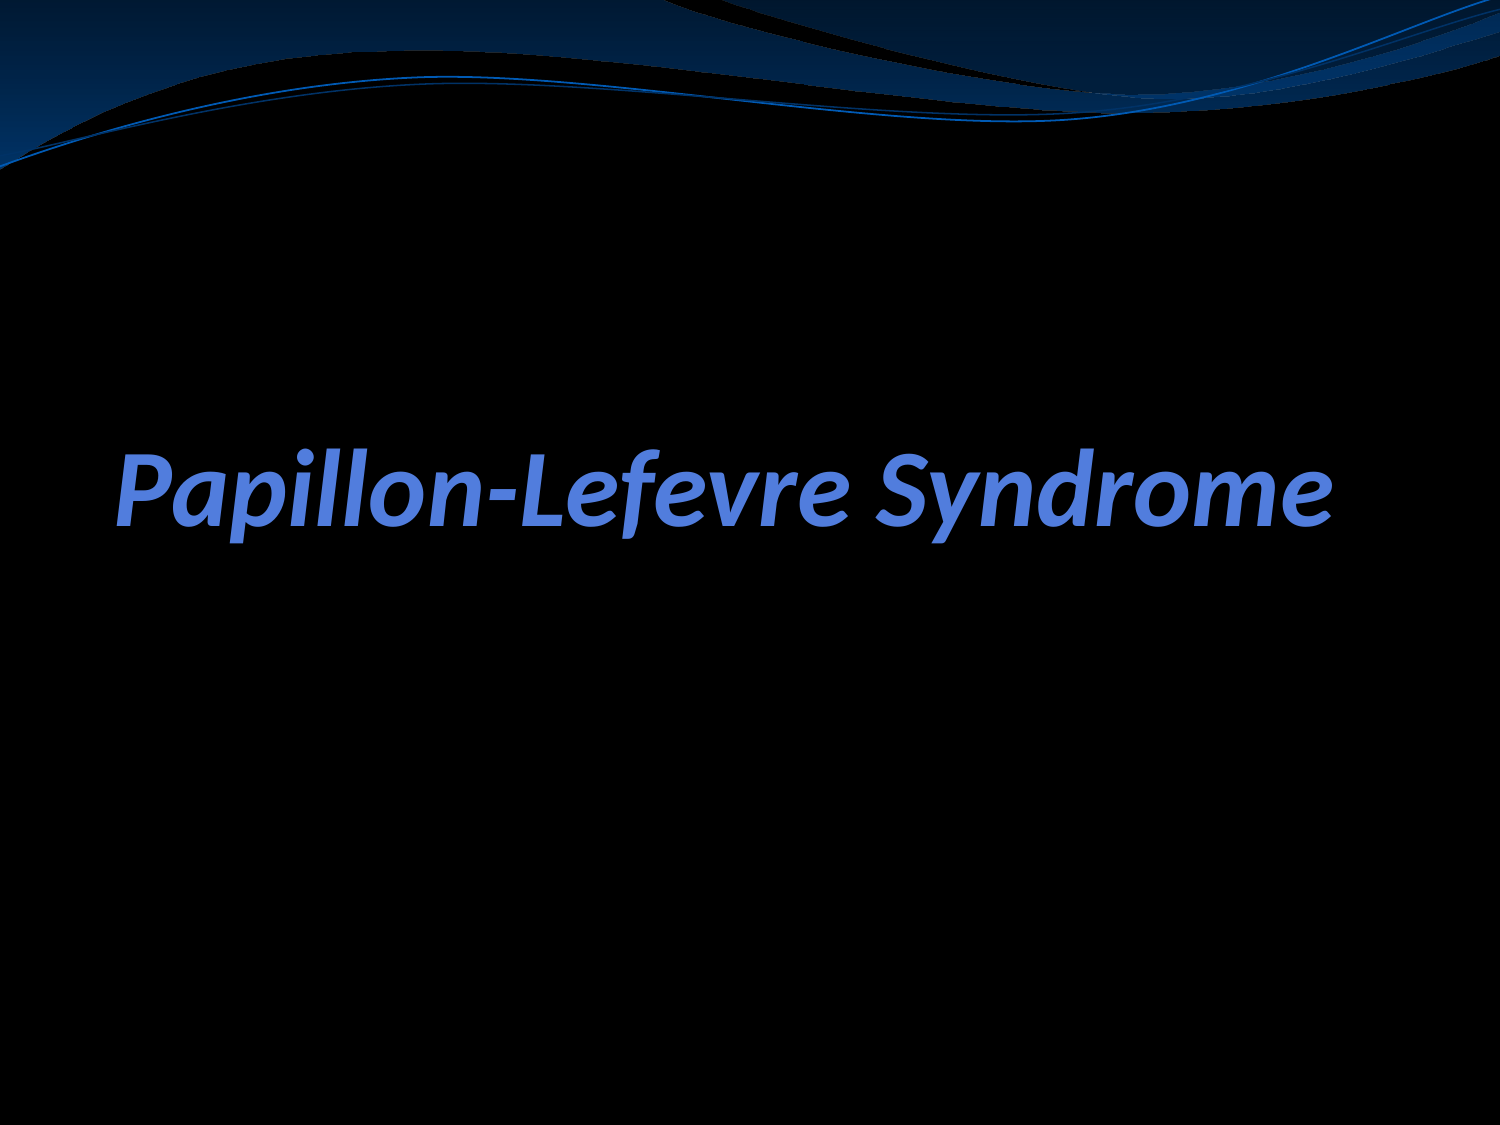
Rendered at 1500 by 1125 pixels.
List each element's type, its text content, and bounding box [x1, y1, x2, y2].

title Papillon-Lefevre Syndrome [87, 324, 1363, 549]
